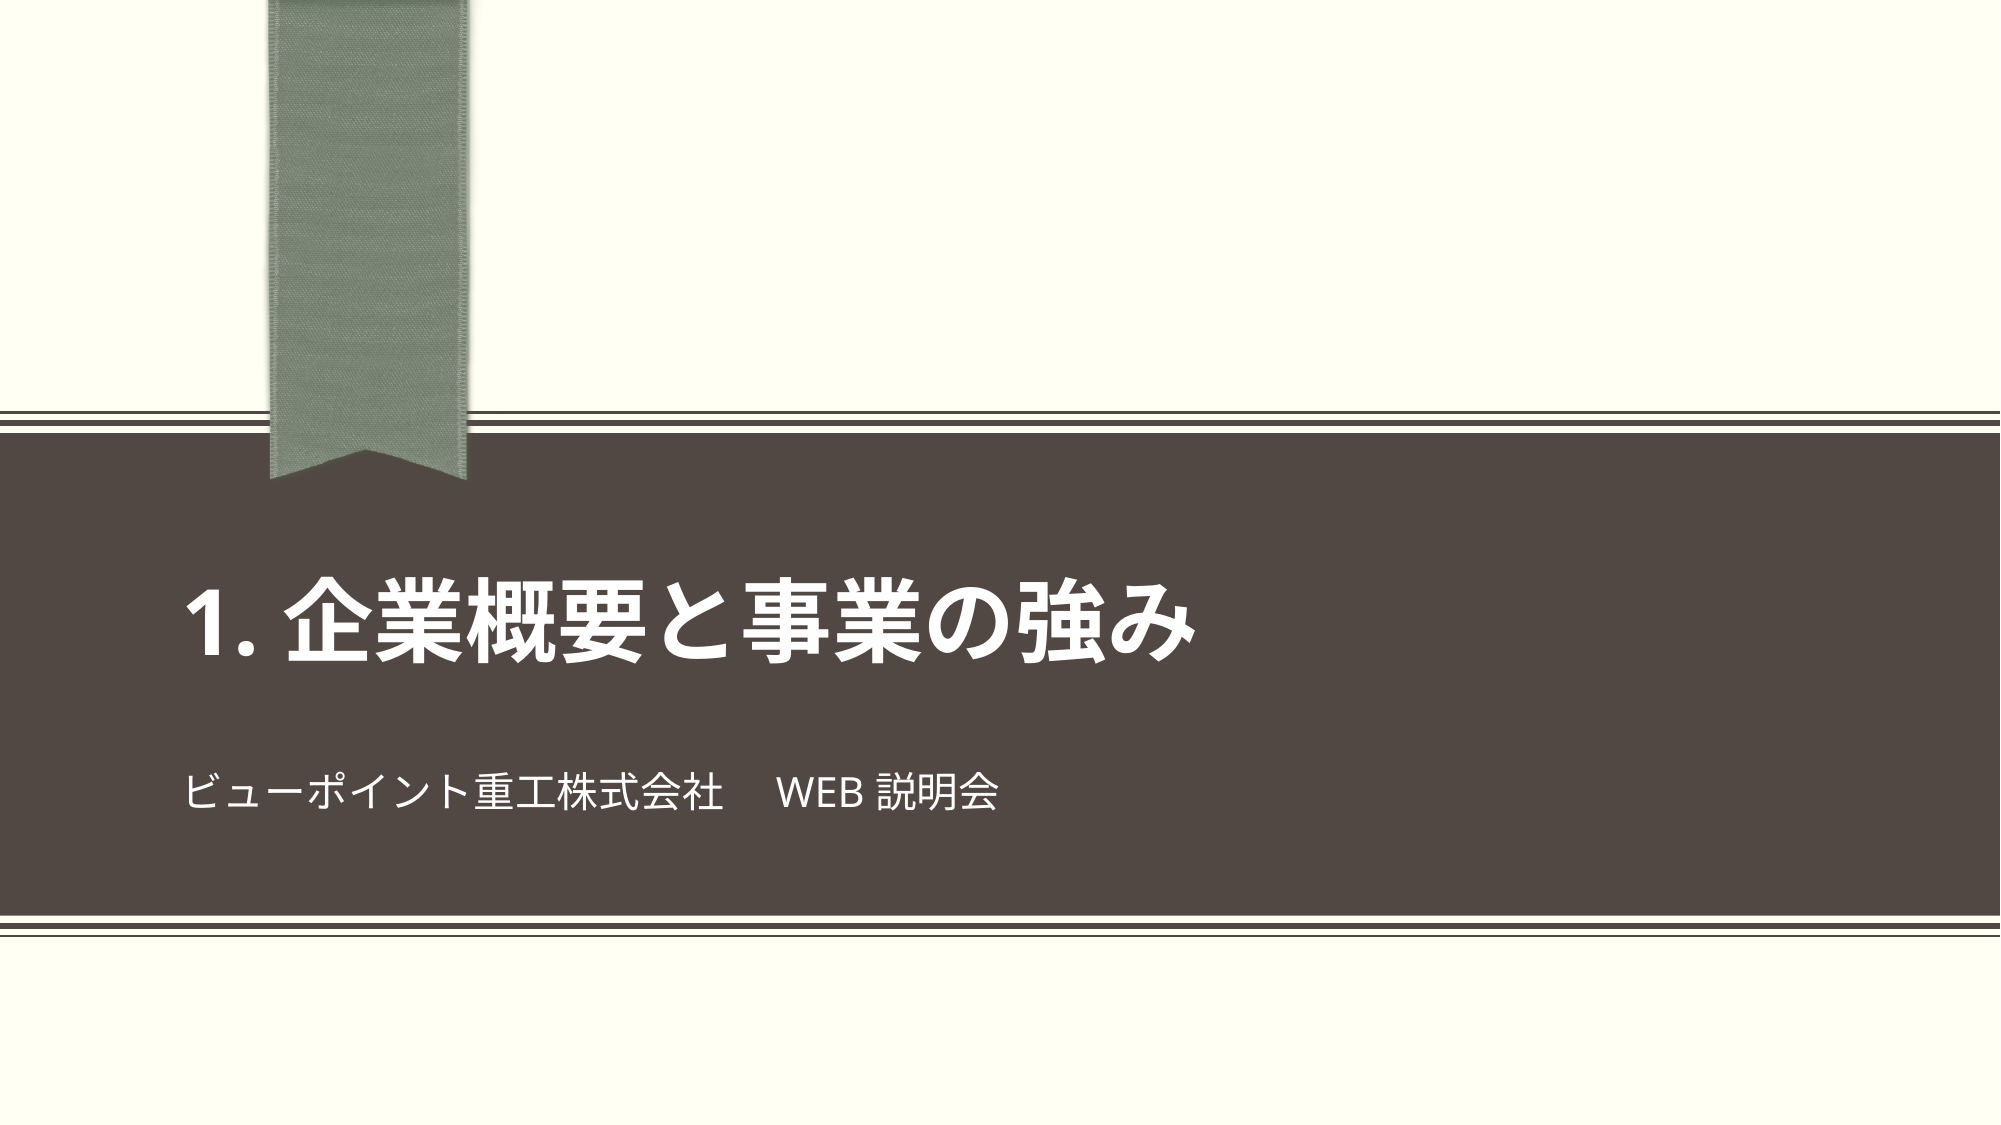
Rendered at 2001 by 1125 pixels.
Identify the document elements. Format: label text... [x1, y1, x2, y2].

title 1.企業概要と事業の強み [181, 487, 1834, 763]
list ビューポイント重工株式会社 WEB説明会 [181, 763, 1834, 848]
